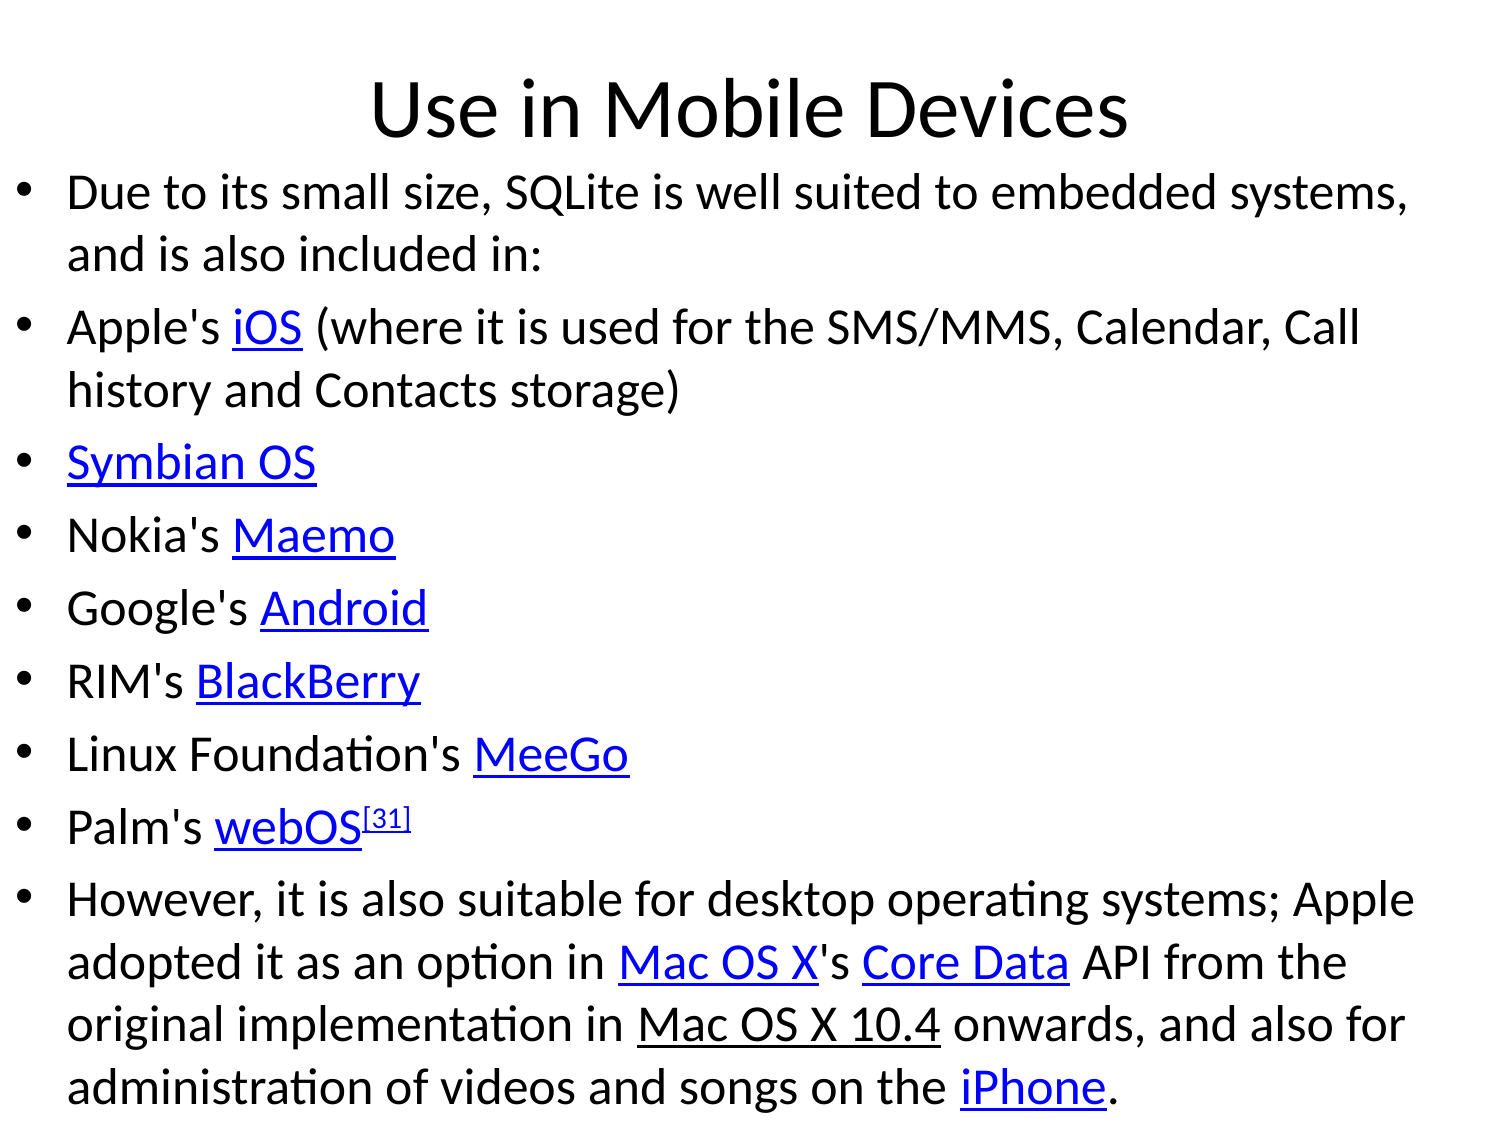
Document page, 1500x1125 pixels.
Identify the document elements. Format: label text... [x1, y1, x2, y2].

list Due to its small size, SQLite is well suited to embedded systems, and is also included in: Apple's iOS (where it is used for the SMS/MMS, Calendar, Call history and Contacts storage) Symbian OS Nokia's Maemo Google's Android RIM's BlackBerry Linux Foundation's MeeGo Palm's webOS[31] However, it is also suitable for desktop operating systems; Apple adopted it as an option in Mac OS X's Core Data API from the original implementation in Mac OS X 10.4 onwards, and also for administration of videos and songs on the iPhone. [0, 149, 1500, 1125]
title Use in Mobile Devices [75, 45, 1425, 149]
